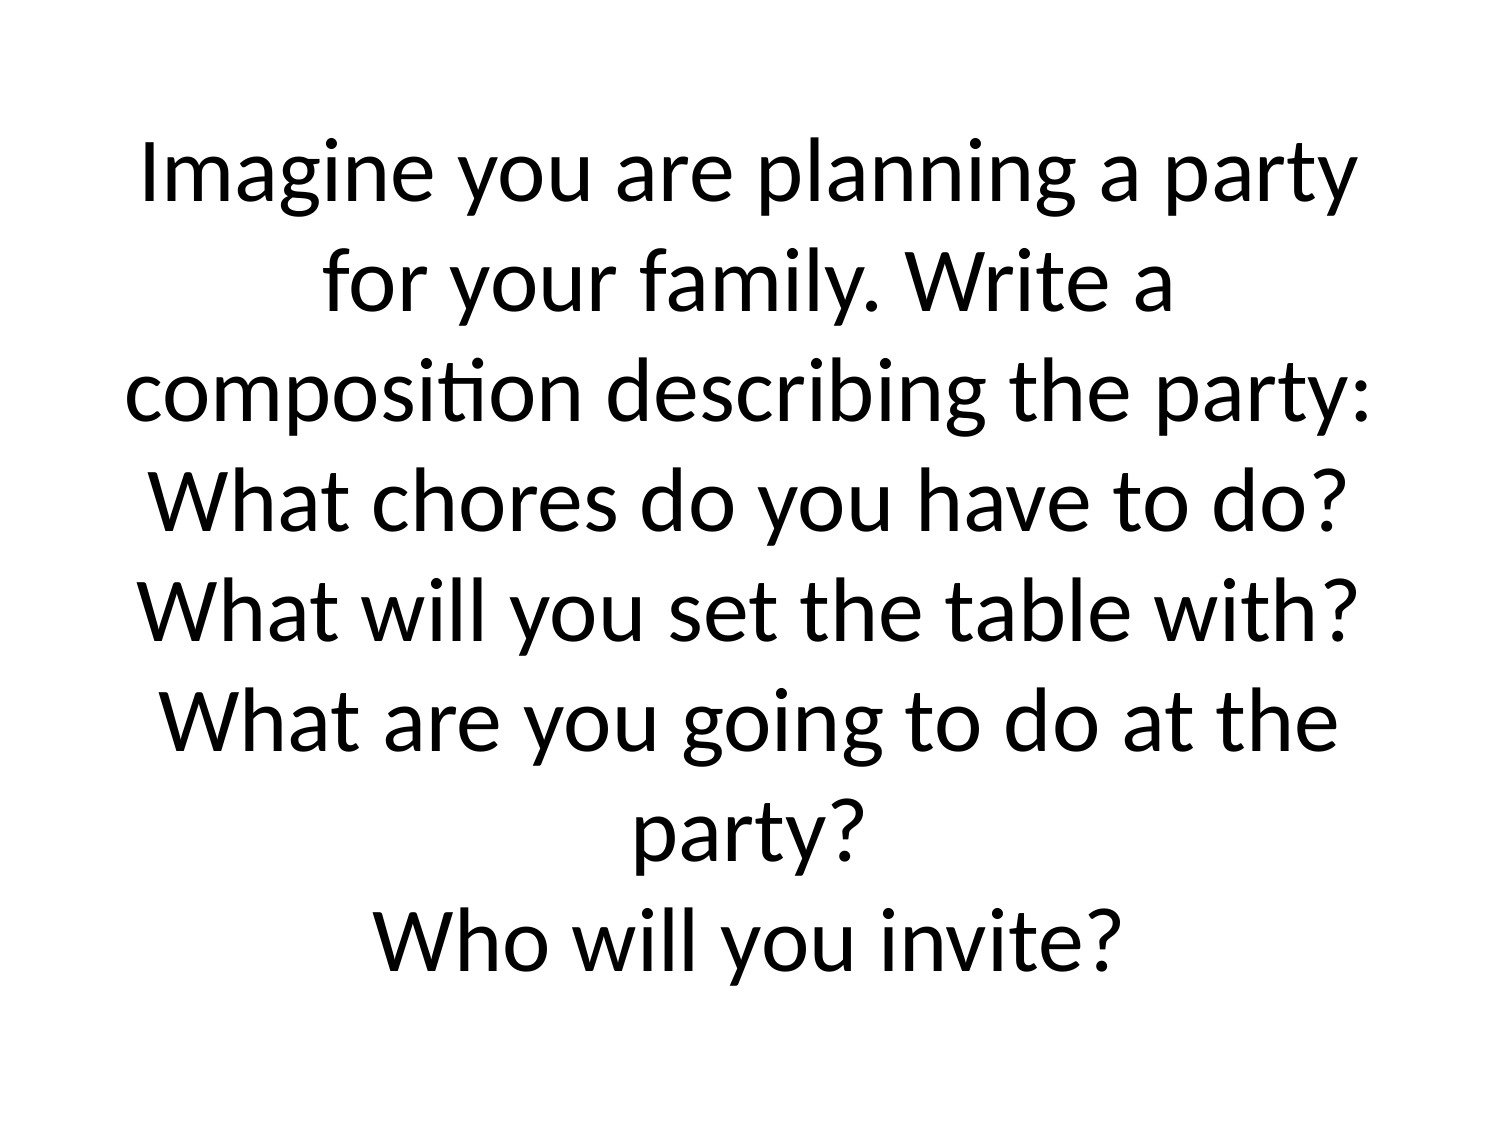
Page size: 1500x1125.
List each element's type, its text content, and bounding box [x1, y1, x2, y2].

title Imagine you are planning a party for your family. Write a composition describing the party: What chores do you have to do? What will you set the table with? What are you going to do at the party? Who will you invite? [75, 45, 1425, 1055]
